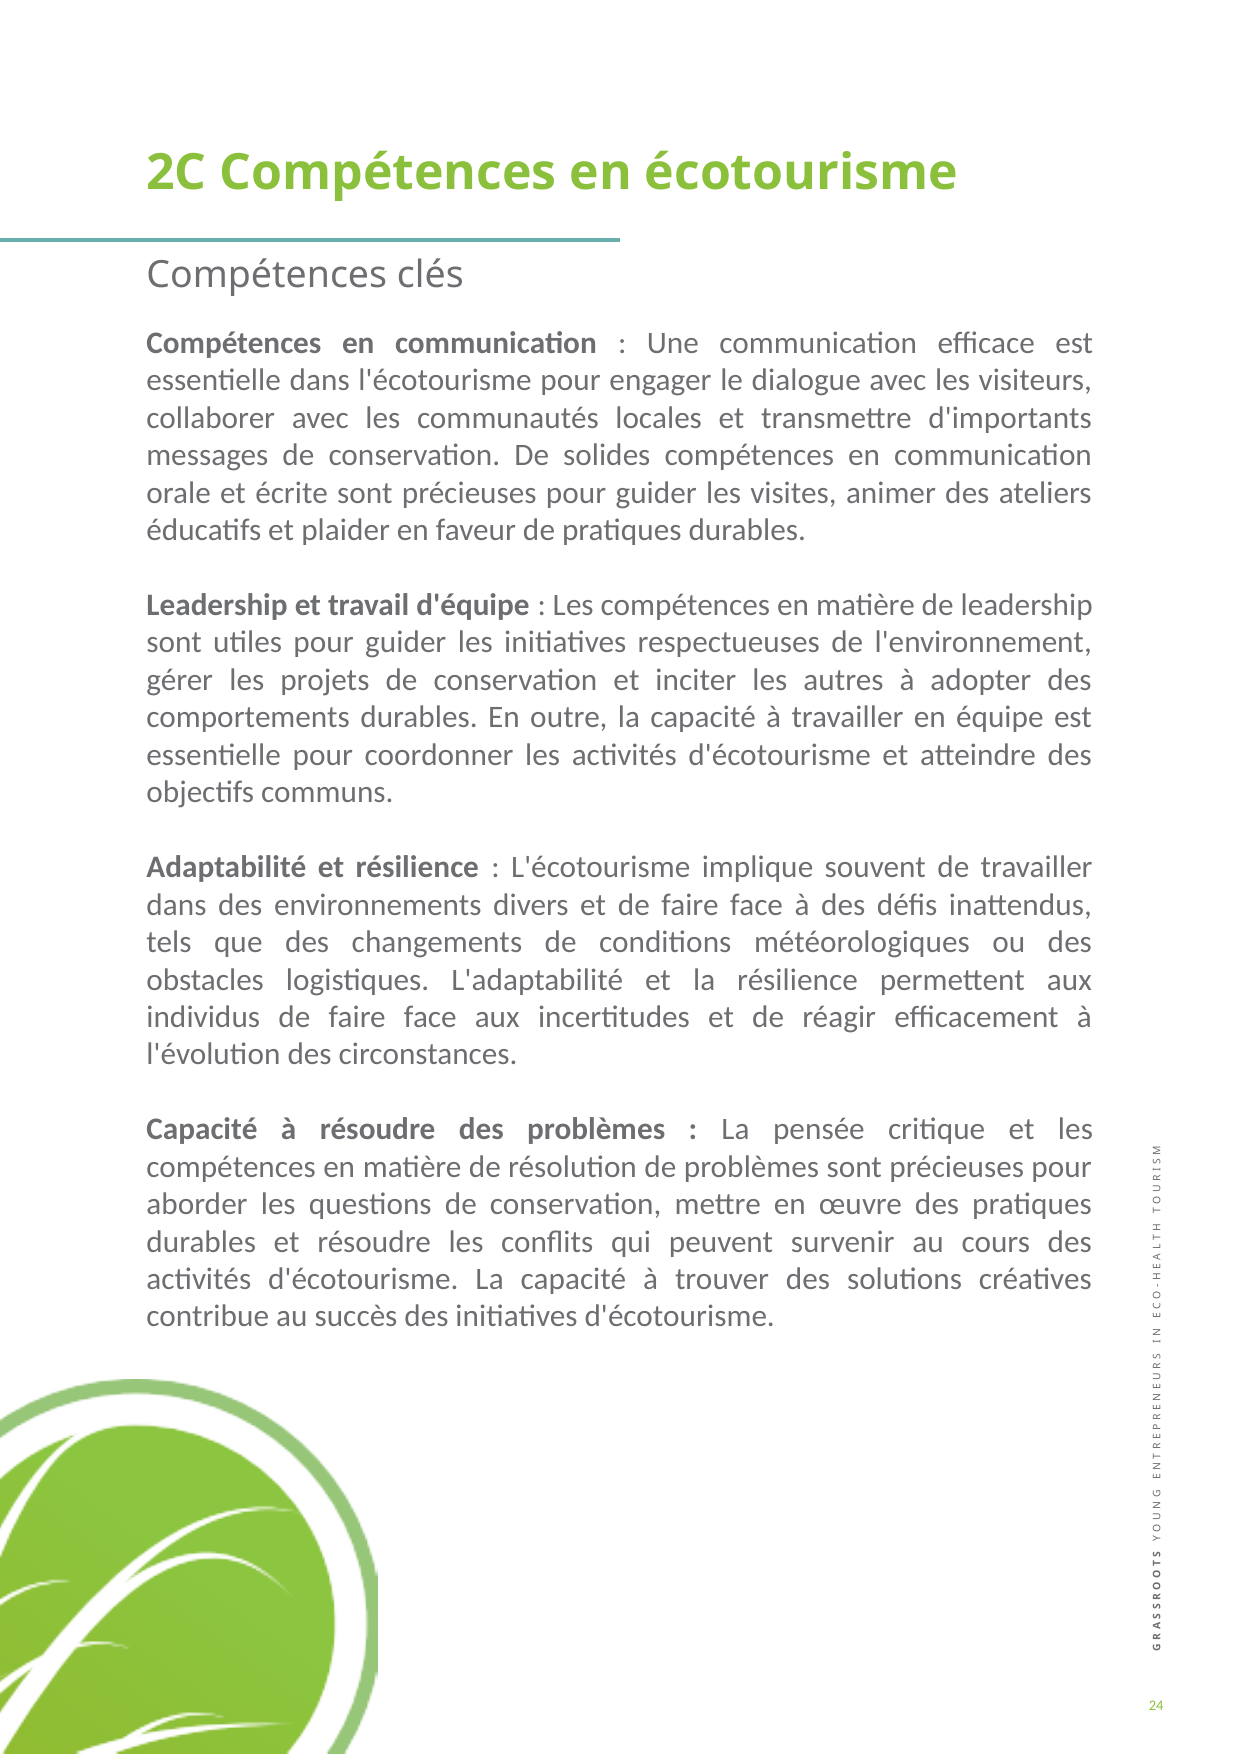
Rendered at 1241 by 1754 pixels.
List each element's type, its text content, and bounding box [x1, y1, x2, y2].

list Compétences en communication : Une communication efficace est essentielle dans l'écotourisme pour engager le dialogue avec les visiteurs, collaborer avec les communautés locales et transmettre d'importants messages de conservation. De solides compétences en communication orale et écrite sont précieuses pour guider les visites, animer des ateliers éducatifs et plaider en faveur de pratiques durables. Leadership et travail d'équipe : Les compétences en matière de leadership sont utiles pour guider les initiatives respectueuses de l'environnement, gérer les projets de conservation et inciter les autres à adopter des comportements durables. En outre, la capacité à travailler en équipe est essentielle pour coordonner les activités d'écotourisme et atteindre des objectifs communs. Adaptabilité et résilience : L'écotourisme implique souvent de travailler dans des environnements divers et de faire face à des défis inattendus, tels que des changements de conditions météorologiques ou des obstacles logistiques. L'adaptabilité et la résilience permettent aux individus de faire face aux incertitudes et de réagir efficacement à l'évolution des circonstances. Capacité à résoudre des problèmes : La pensée critique et les compétences en matière de résolution de problèmes sont précieuses pour aborder les questions de conservation, mettre en œuvre des pratiques durables et résoudre les conflits qui peuvent survenir au cours des activités d'écotourisme. La capacité à trouver des solutions créatives contribue au succès des initiatives d'écotourisme. [131, 371, 1109, 1529]
list 2C Compétences en écotourisme [131, 132, 1109, 242]
list Compétences clés [131, 242, 1109, 371]
slide_number 24 [1125, 1666, 1187, 1743]
